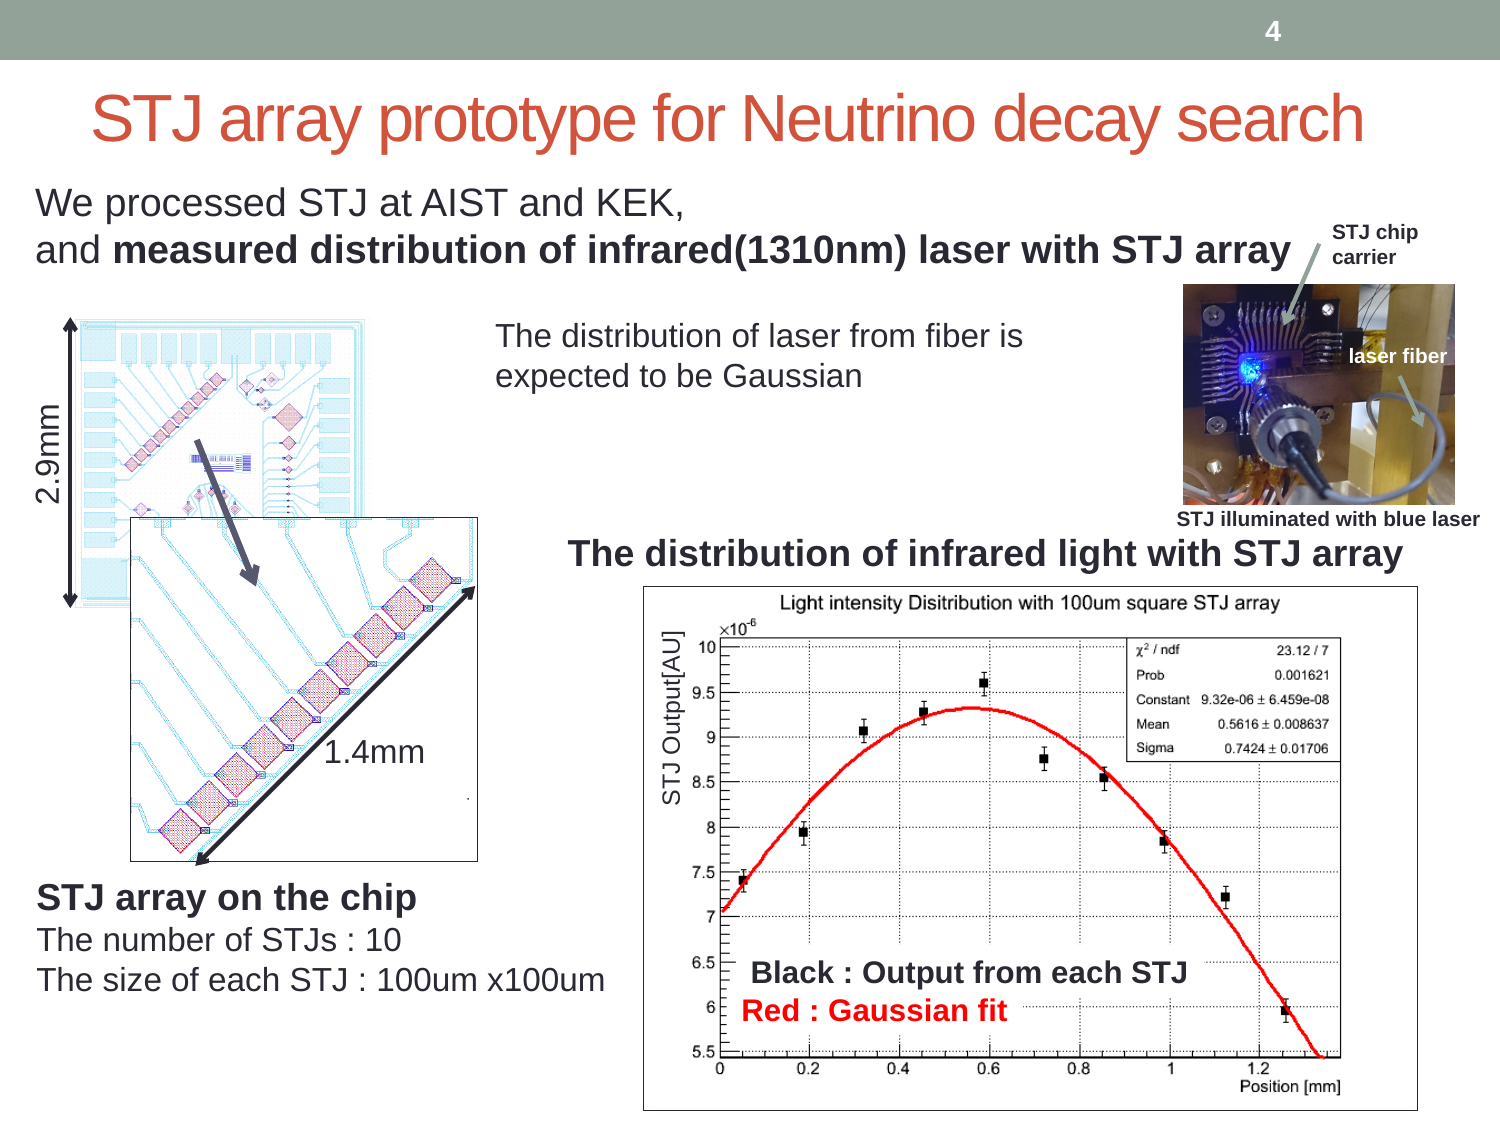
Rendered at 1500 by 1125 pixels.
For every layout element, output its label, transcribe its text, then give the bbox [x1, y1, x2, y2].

text_box We processed STJ at AIST and KEK, and measured distribution of infrared(1310nm) laser with STJ array [20, 169, 1319, 279]
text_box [1283, 243, 1320, 326]
text_box The distribution of infrared light with STJ array [552, 521, 1430, 582]
text_box STJ illuminated with blue laser [1161, 498, 1500, 538]
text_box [1399, 375, 1424, 428]
text_box The distribution of laser from fiber is expected to be Gaussian [480, 306, 1040, 402]
text_box STJ chip carrier [1317, 211, 1439, 276]
title STJ array prototype for Neutrino decay search [75, 33, 1425, 197]
text_box STJ array on the chip The number of STJs : 10 The size of each STJ : 100um x100um [21, 865, 622, 1006]
picture [1183, 284, 1456, 505]
picture [642, 585, 1418, 1112]
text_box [18, 316, 478, 867]
slide_number 4 [1250, 3, 1425, 57]
